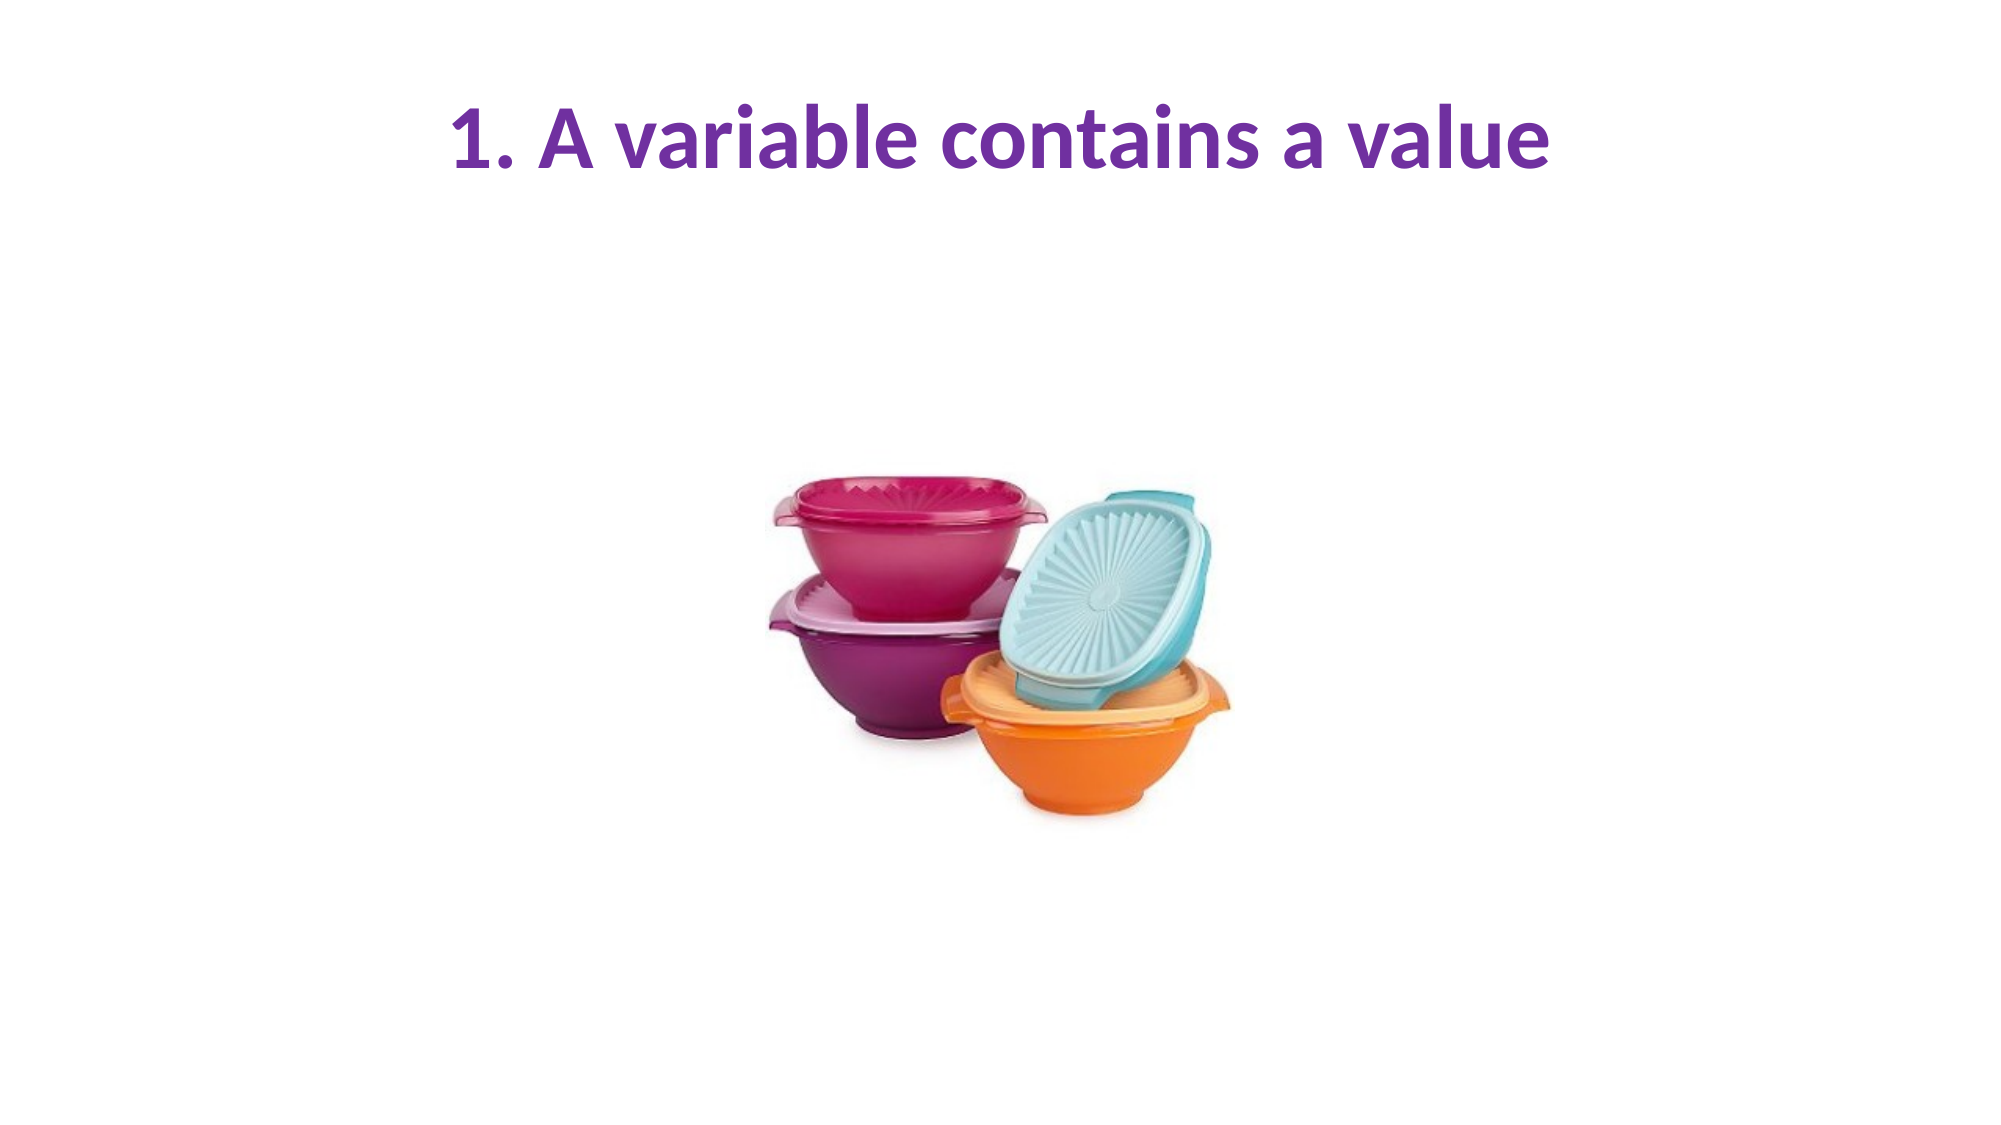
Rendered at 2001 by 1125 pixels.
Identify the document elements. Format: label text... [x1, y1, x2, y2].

title 1. A variable contains a value [324, 45, 1675, 233]
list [765, 425, 1235, 843]
